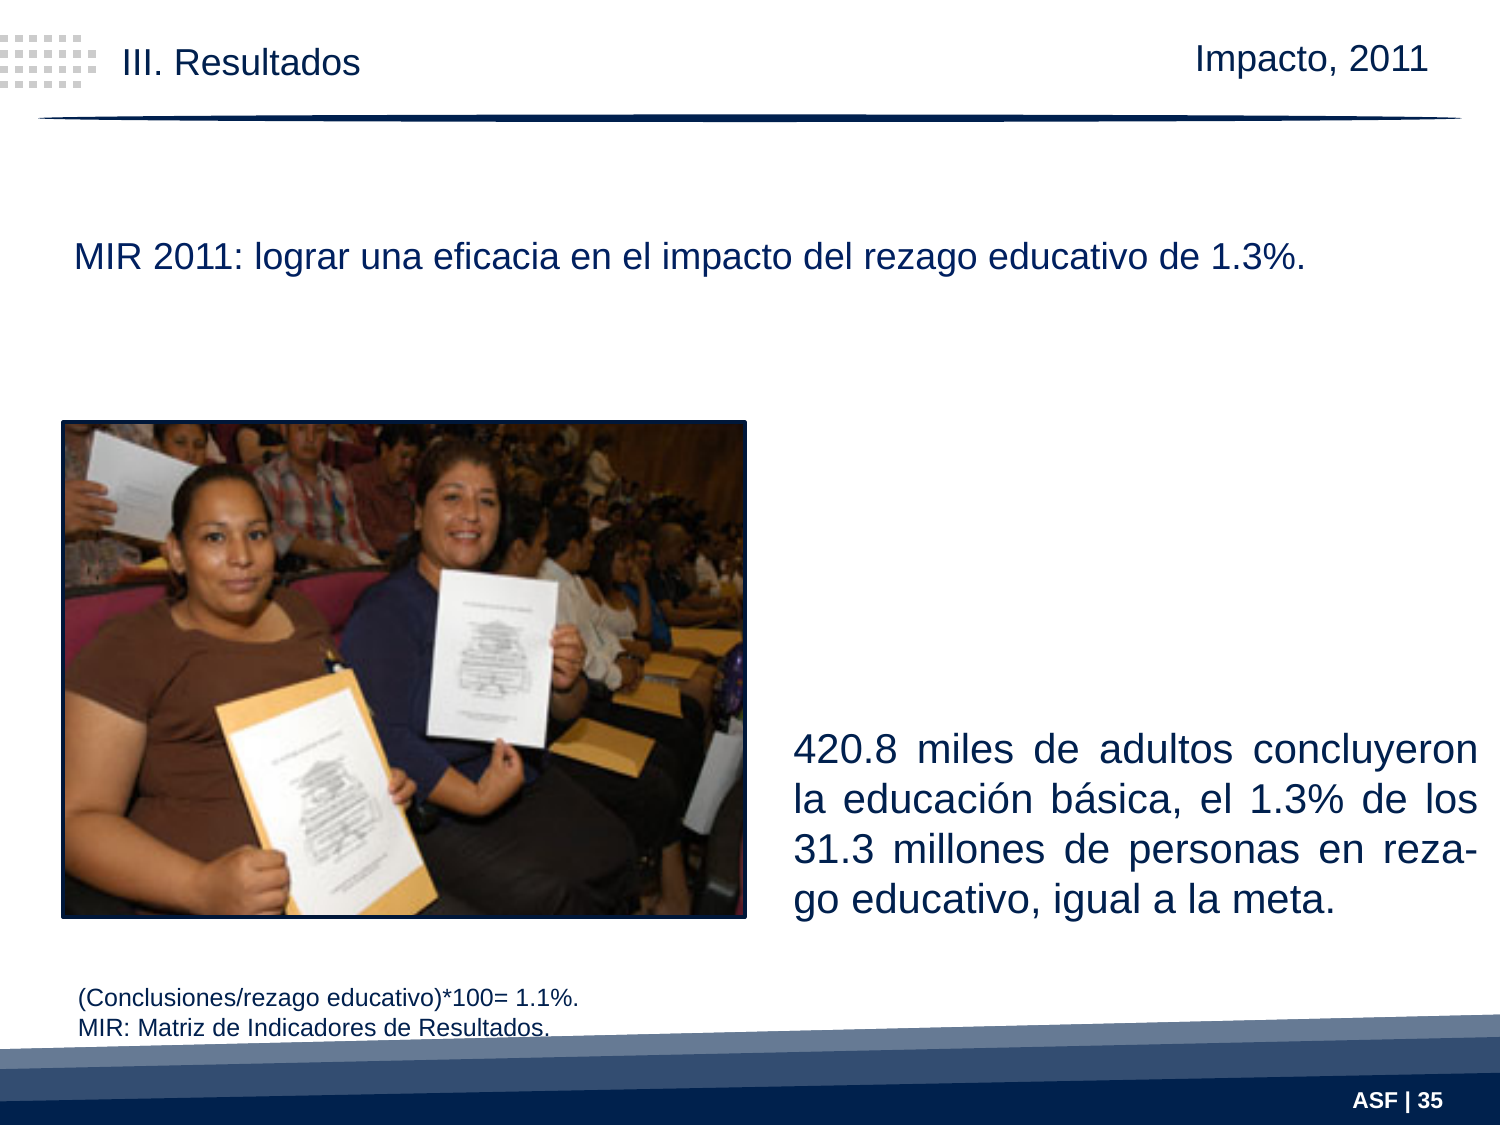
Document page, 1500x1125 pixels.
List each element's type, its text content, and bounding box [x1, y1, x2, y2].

slide_number ASF | 35 [1337, 1078, 1489, 1125]
text_box 420.8 miles de adultos concluyeron la educación básica, el 1.3% de los 31.3 millones de personas en reza-go educativo, igual a la meta. [778, 714, 1494, 930]
picture [62, 422, 745, 918]
text_box [38, 114, 1462, 123]
text_box (Conclusiones/rezago educativo)*100= 1.1%. MIR: Matriz de Indicadores de Resultados. [63, 974, 1130, 1049]
text_box Impacto, 2011 [1060, 35, 1444, 86]
text_box III. Resultados [106, 30, 387, 91]
text_box MIR 2011: lograr una eficacia en el impacto del rezago educativo de 1.3%. [43, 224, 1450, 284]
